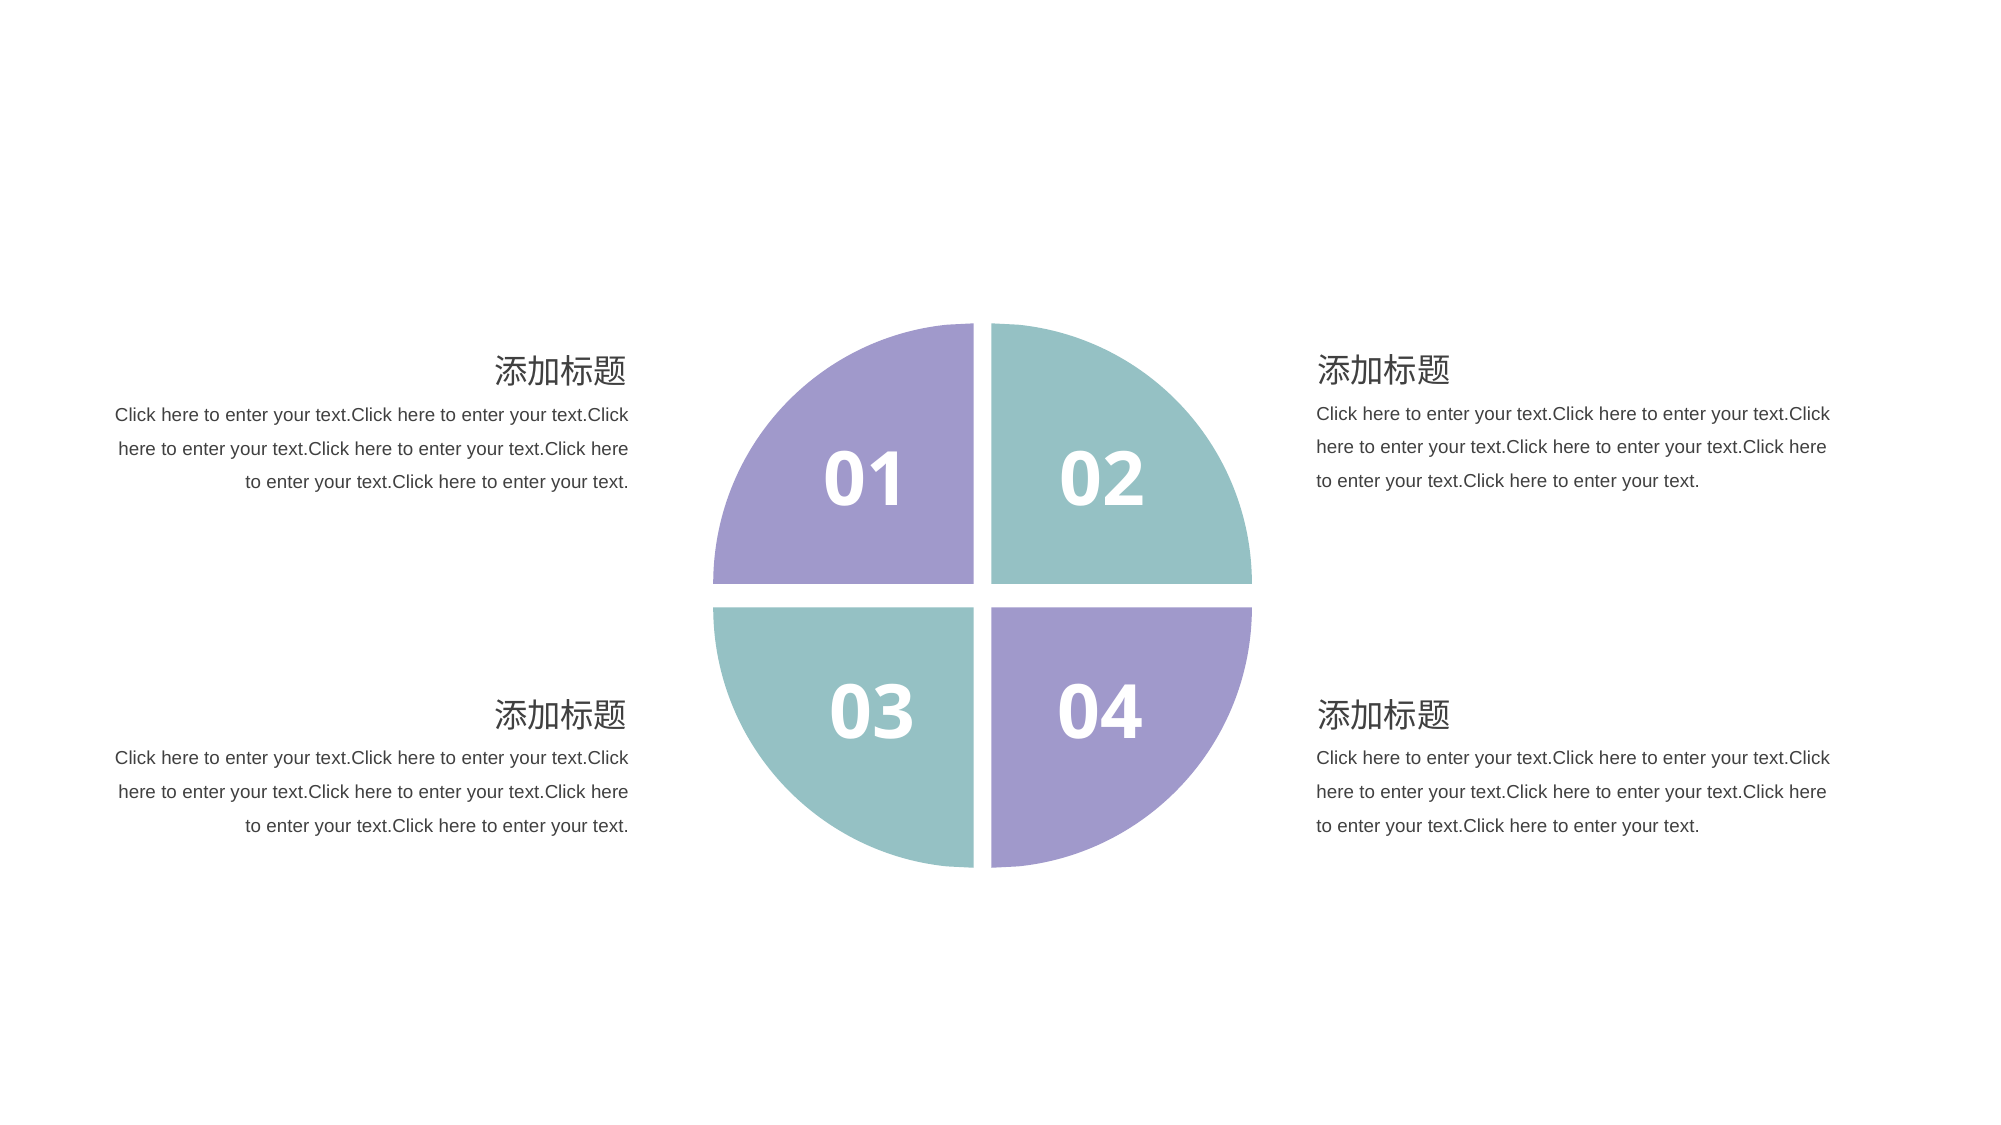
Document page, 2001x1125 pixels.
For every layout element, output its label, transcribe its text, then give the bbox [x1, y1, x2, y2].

text_box Click here to enter your text.Click here to enter your text.Click here to enter your text.Click here to enter your text.Click here to enter your text.Click here to enter your text. [91, 384, 644, 500]
text_box [990, 322, 1253, 585]
text_box [990, 606, 1253, 869]
text_box 添加标题 [479, 343, 643, 384]
text_box [712, 322, 975, 585]
text_box 添加标题 [1302, 686, 1466, 727]
text_box 添加标题 [1302, 341, 1466, 382]
text_box Click here to enter your text.Click here to enter your text.Click here to enter your text.Click here to enter your text.Click here to enter your text.Click here to enter your text. [1301, 727, 1854, 844]
text_box Click here to enter your text.Click here to enter your text.Click here to enter your text.Click here to enter your text.Click here to enter your text.Click here to enter your text. [91, 727, 644, 844]
text_box 04 [1042, 656, 1159, 762]
text_box 02 [1044, 423, 1161, 529]
text_box 添加标题 [479, 686, 643, 727]
text_box 01 [809, 423, 925, 529]
text_box [712, 606, 975, 869]
text_box 03 [814, 656, 931, 762]
text_box Click here to enter your text.Click here to enter your text.Click here to enter your text.Click here to enter your text.Click here to enter your text.Click here to enter your text. [1301, 382, 1854, 499]
